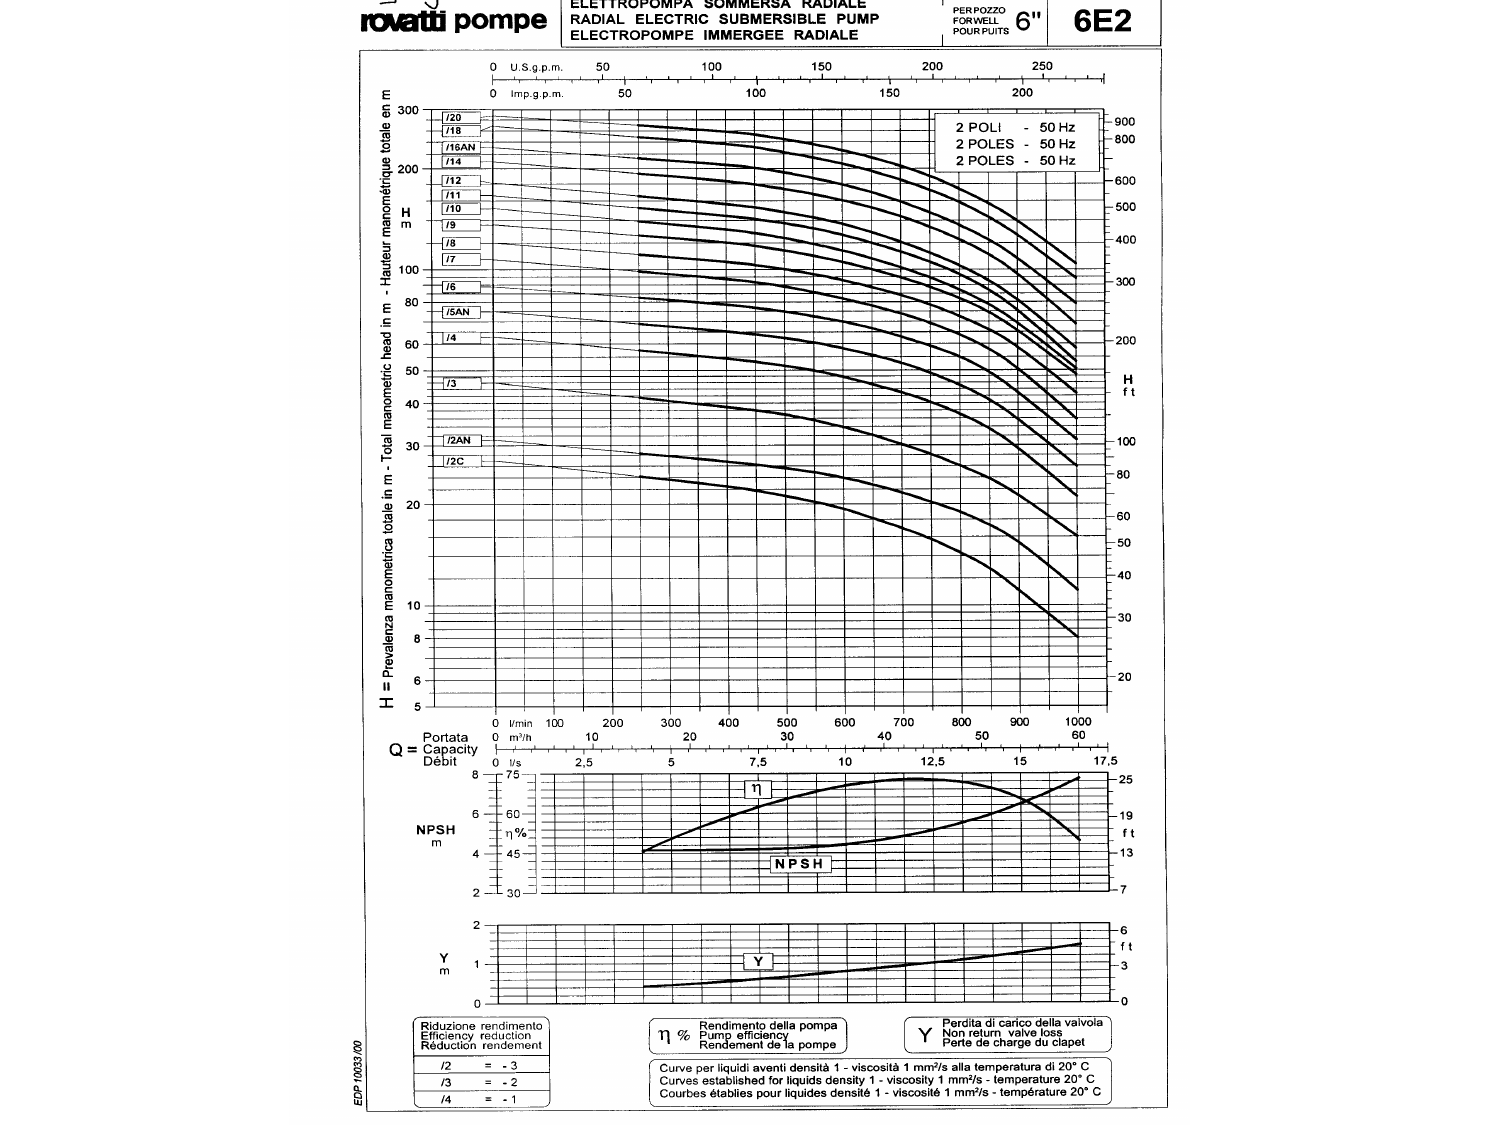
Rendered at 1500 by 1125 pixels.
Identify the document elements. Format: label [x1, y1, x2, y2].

picture [288, 0, 1190, 1125]
